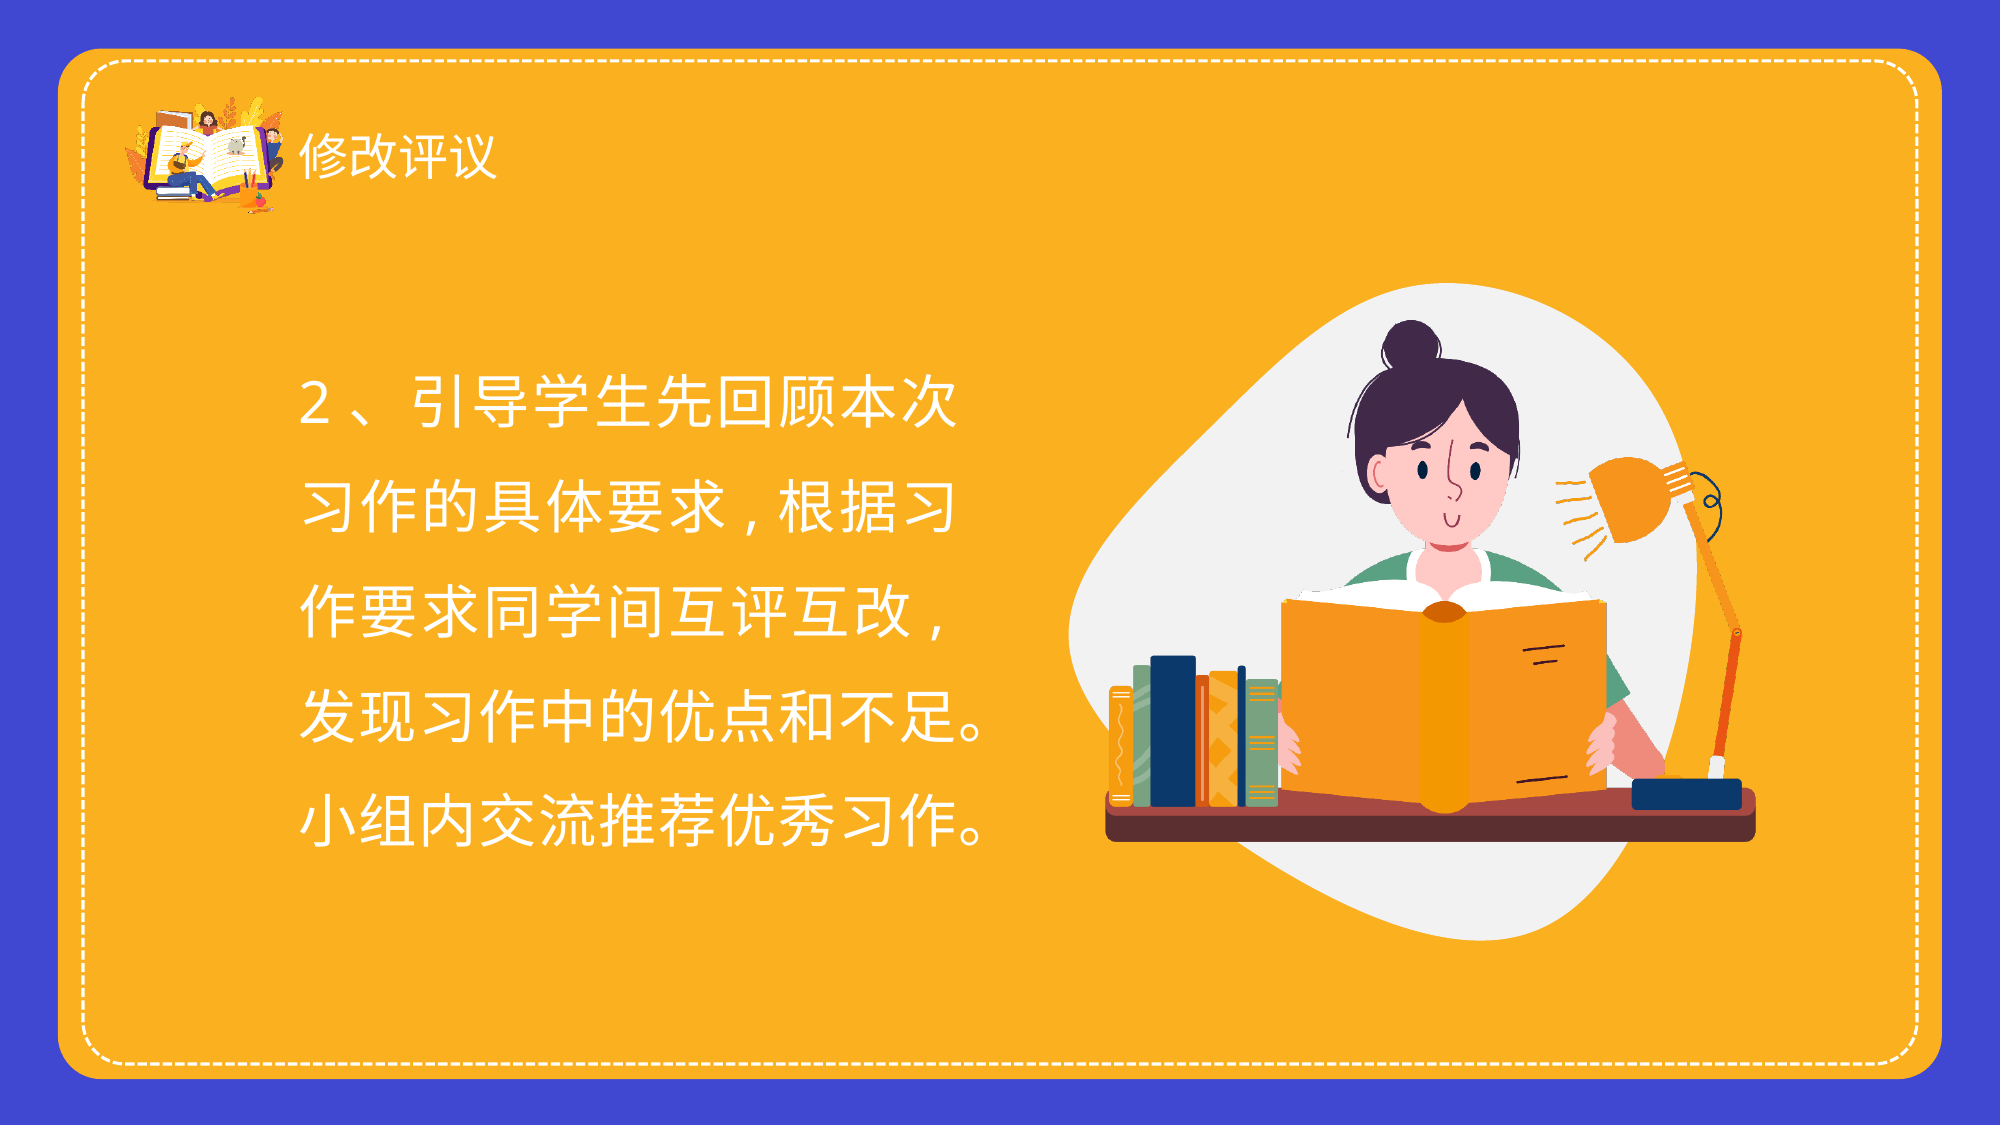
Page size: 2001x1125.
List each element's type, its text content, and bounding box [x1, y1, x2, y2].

text_box 2、引导学生先回顾本次习作的具体要求,根据习作要求同学间互评互改,发现习作中的优点和不足。小组内交流推荐优秀习作。 [283, 322, 975, 863]
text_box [119, 71, 784, 240]
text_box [1052, 231, 1804, 983]
